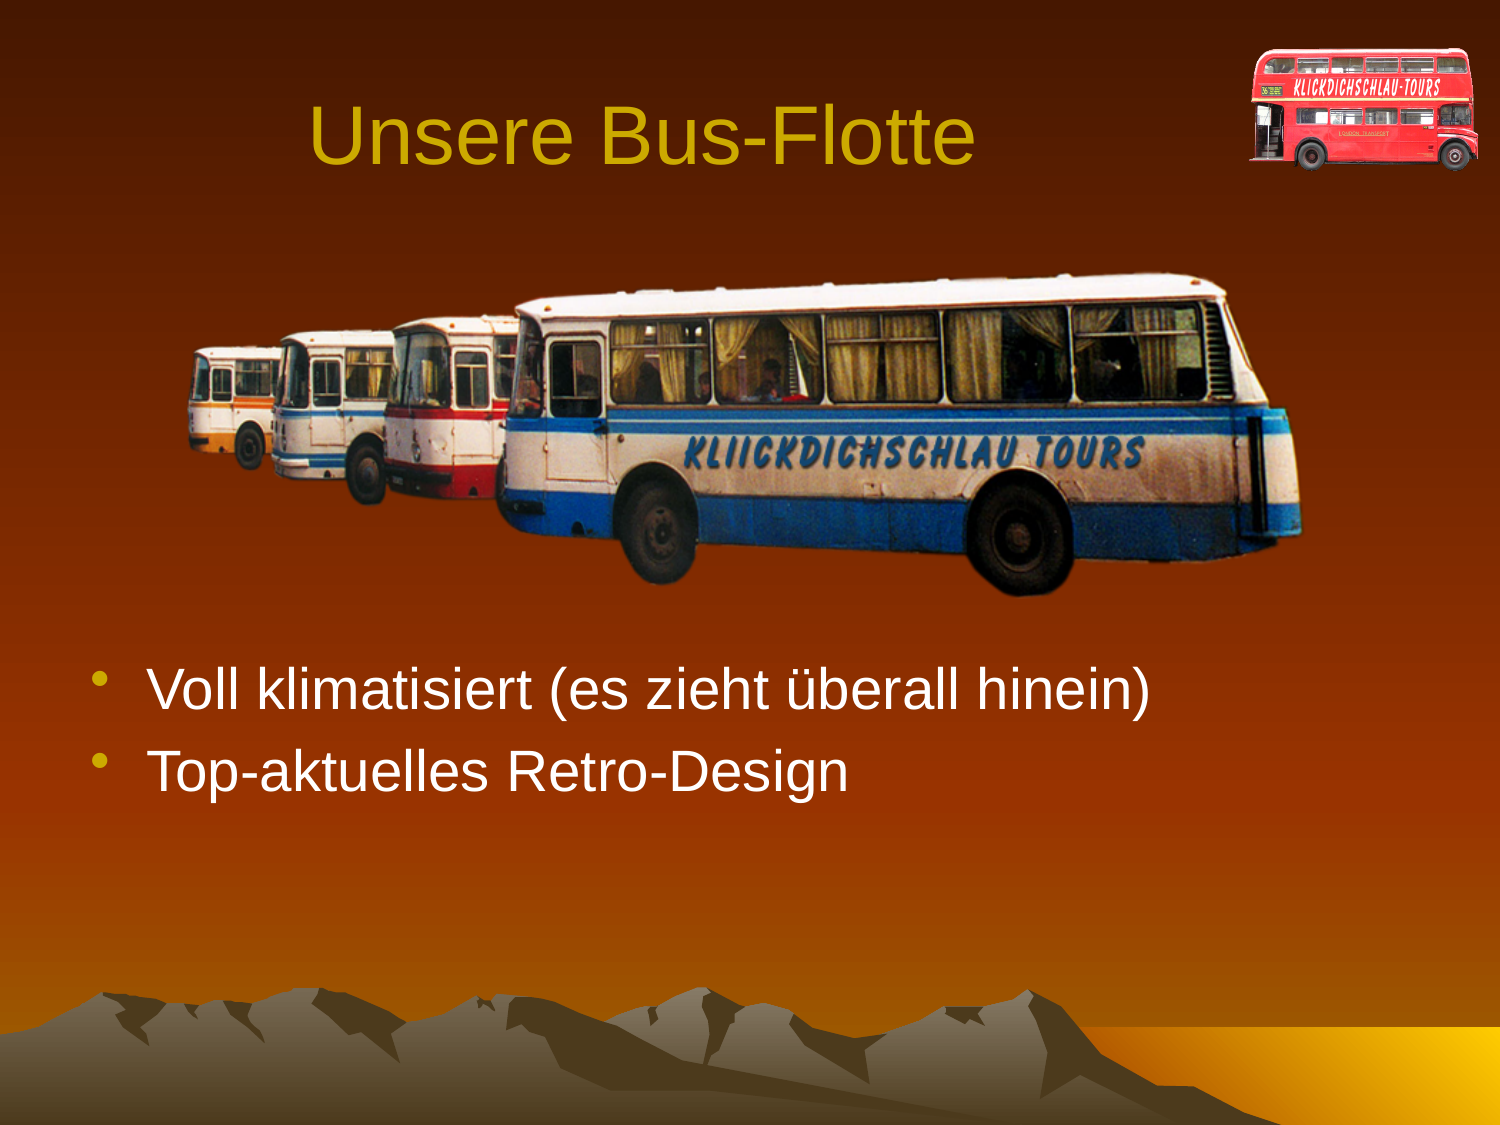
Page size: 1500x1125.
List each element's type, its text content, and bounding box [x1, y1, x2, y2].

title Unsere Bus-Flotte [75, 37, 1211, 225]
picture [1246, 42, 1483, 174]
list Voll klimatisiert (es zieht überall hinein) Top-aktuelles Retro-Design [75, 643, 1425, 1000]
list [179, 262, 1320, 619]
